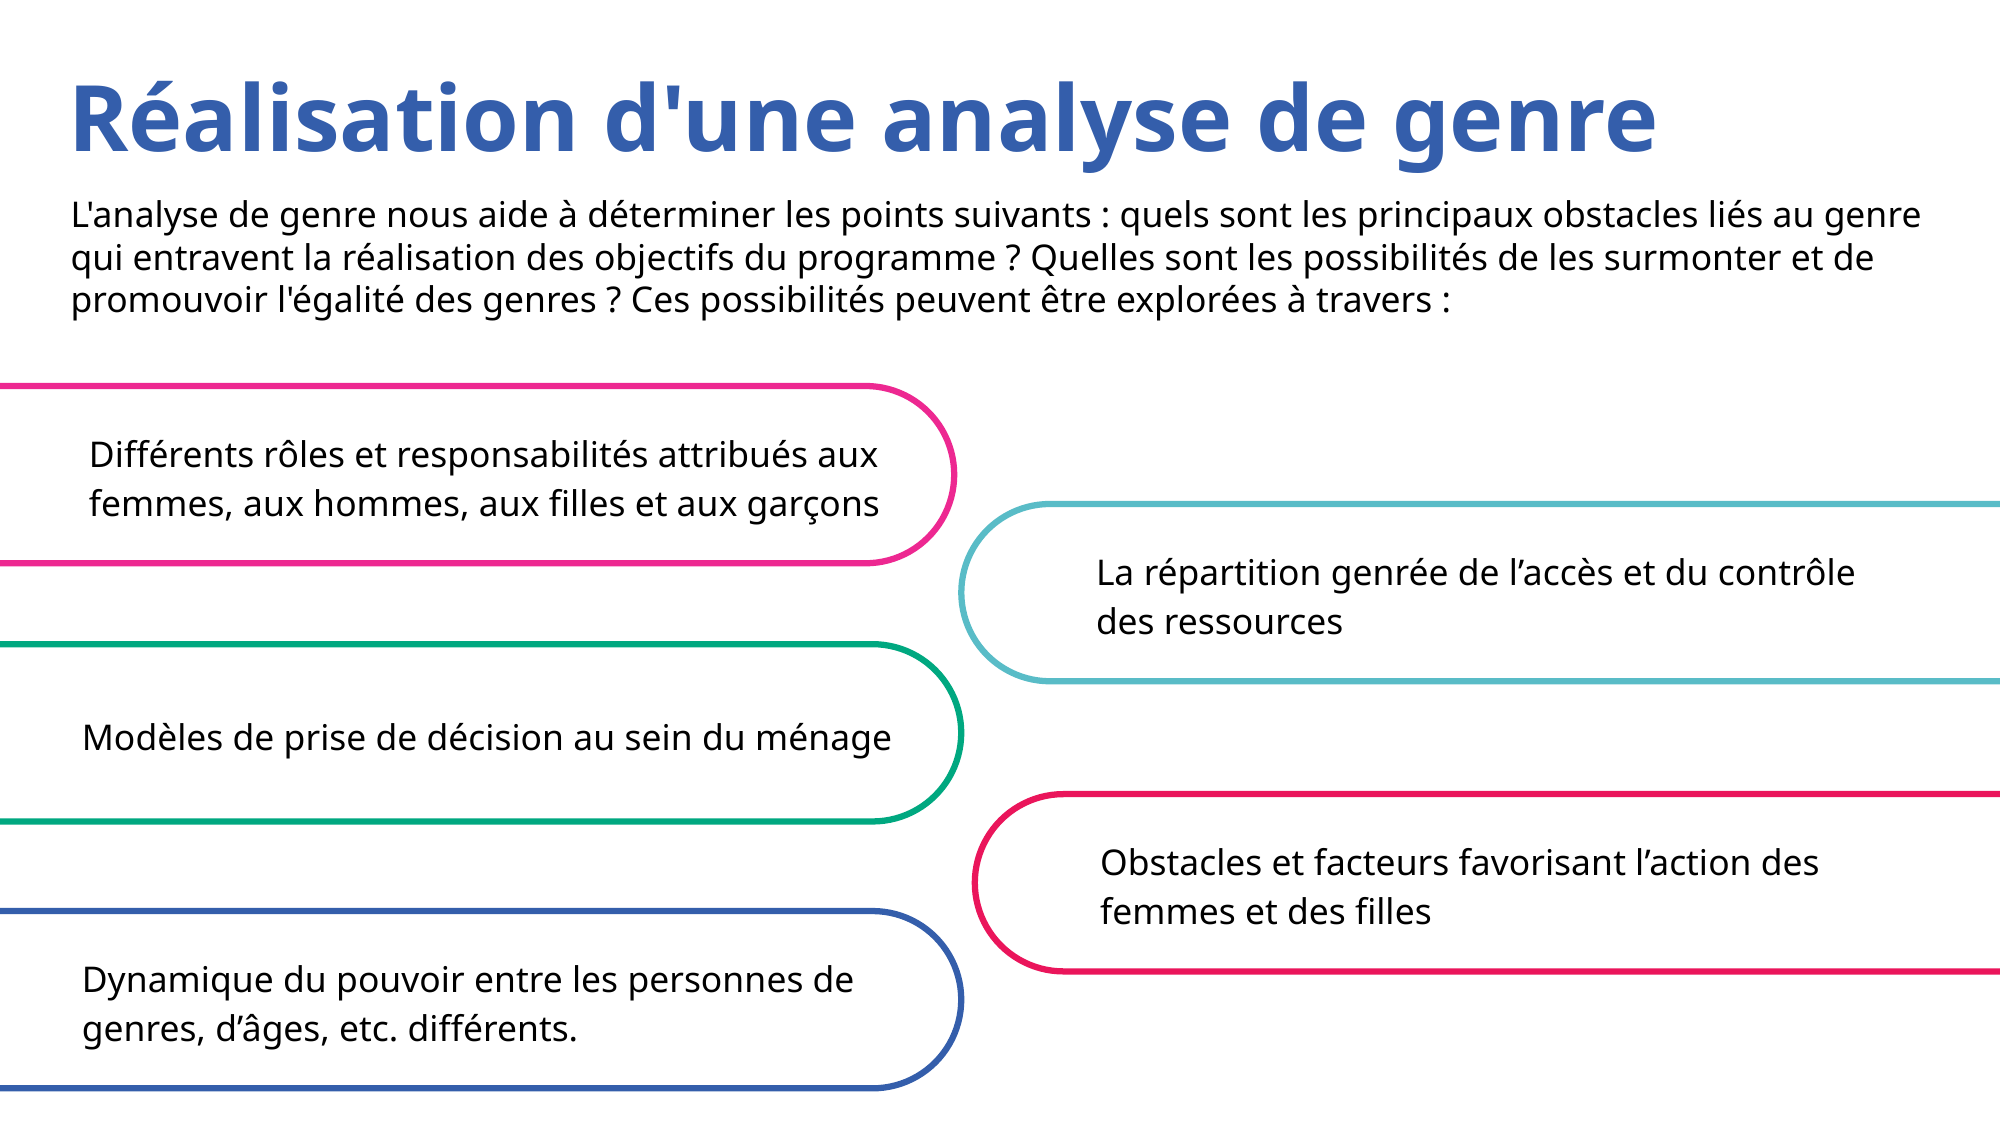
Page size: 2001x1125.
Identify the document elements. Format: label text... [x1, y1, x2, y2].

list L'analyse de genre nous aide à déterminer les points suivants : quels sont les principaux obstacles liés au genre qui entravent la réalisation des objectifs du programme ? Quelles sont les possibilités de les surmonter et de promouvoir l'égalité des genres ? Ces possibilités peuvent être explorées à travers : [70, 192, 1935, 370]
text_box Dynamique du pouvoir entre les personnes de genres, d’âges, etc. différents. [0, 911, 962, 1089]
text_box Obstacles et facteurs favorisant l’action des femmes et des filles [974, 794, 2000, 972]
text_box Différents rôles et responsabilités attribués aux femmes, aux hommes, aux filles et aux garçons [0, 385, 955, 564]
text_box Modèles de prise de décision au sein du ménage [0, 644, 962, 822]
text_box La répartition genrée de l’accès et du contrôle des ressources [961, 503, 2000, 682]
title Réalisation d'une analyse de genre [68, 59, 1932, 186]
